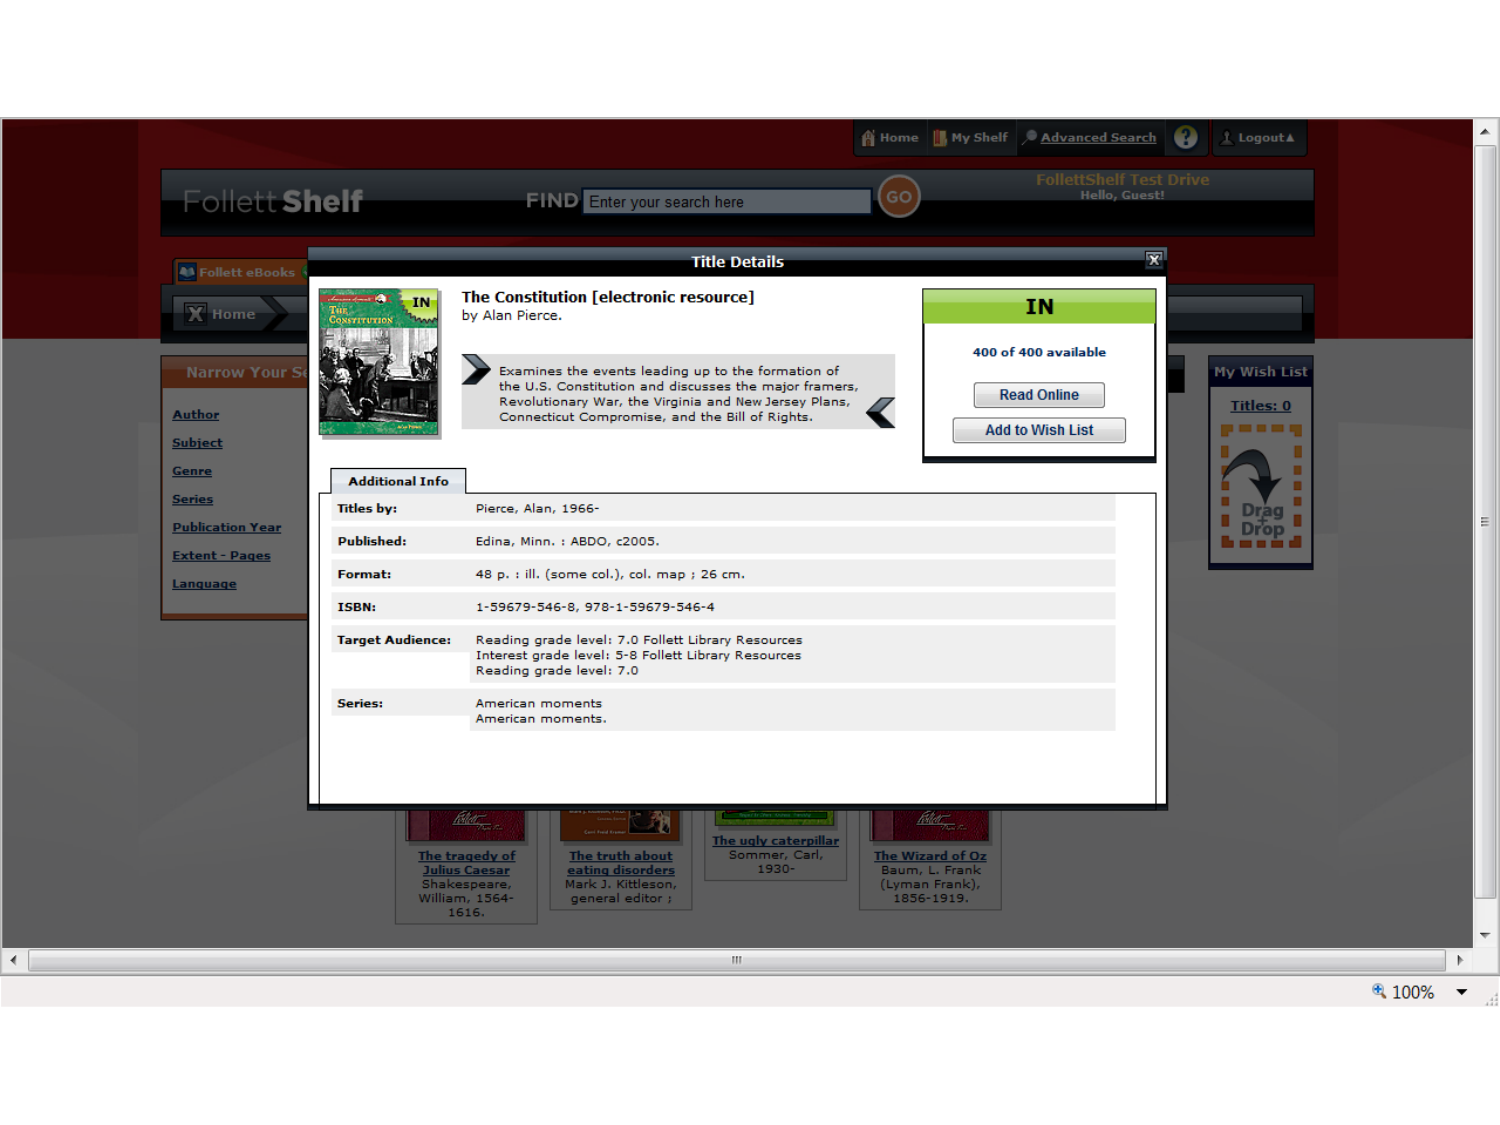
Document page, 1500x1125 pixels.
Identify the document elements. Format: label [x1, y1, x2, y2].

picture [0, 117, 1500, 1008]
